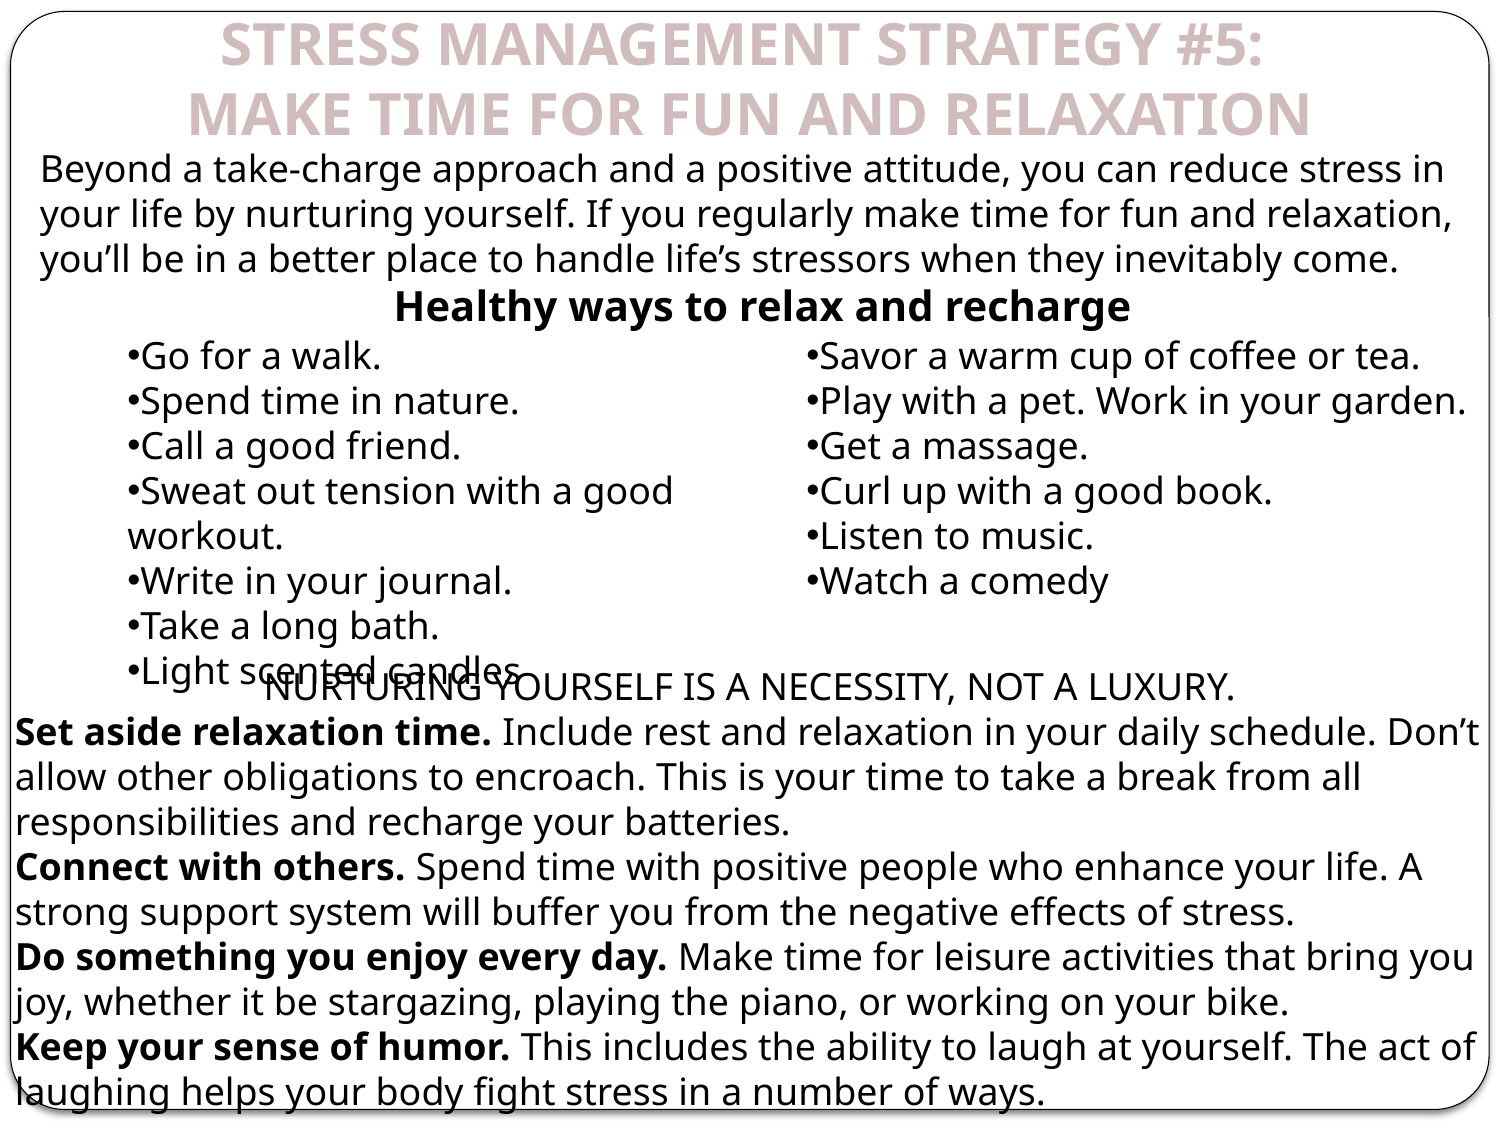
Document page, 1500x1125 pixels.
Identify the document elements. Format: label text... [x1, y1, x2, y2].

text_box Beyond a take-charge approach and a positive attitude, you can reduce stress in your life by nurturing yourself. If you regularly make time for fun and relaxation, you’ll be in a better place to handle life’s stressors when they inevitably come. Healthy ways to relax and recharge [24, 137, 1500, 338]
text_box Go for a walk. Spend time in nature. Call a good friend. Sweat out tension with a good workout. Write in your journal. Take a long bath. Light scented candles Savor a warm cup of coffee or tea. Play with a pet. Work in your garden. Get a massage. Curl up with a good book. Listen to music. Watch a comedy [112, 324, 1500, 655]
text_box Nurturing yourself is a necessity, not a luxury. Set aside relaxation time. Include rest and relaxation in your daily schedule. Don’t allow other obligations to encroach. This is your time to take a break from all responsibilities and recharge your batteries. Connect with others. Spend time with positive people who enhance your life. A strong support system will buffer you from the negative effects of stress. Do something you enjoy every day. Make time for leisure activities that bring you joy, whether it be stargazing, playing the piano, or working on your bike. Keep your sense of humor. This includes the ability to laugh at yourself. The act of laughing helps your body fight stress in a number of ways. [0, 655, 1500, 1121]
text_box Stress management strategy #5: Make time for fun and relaxation [0, 0, 1500, 155]
